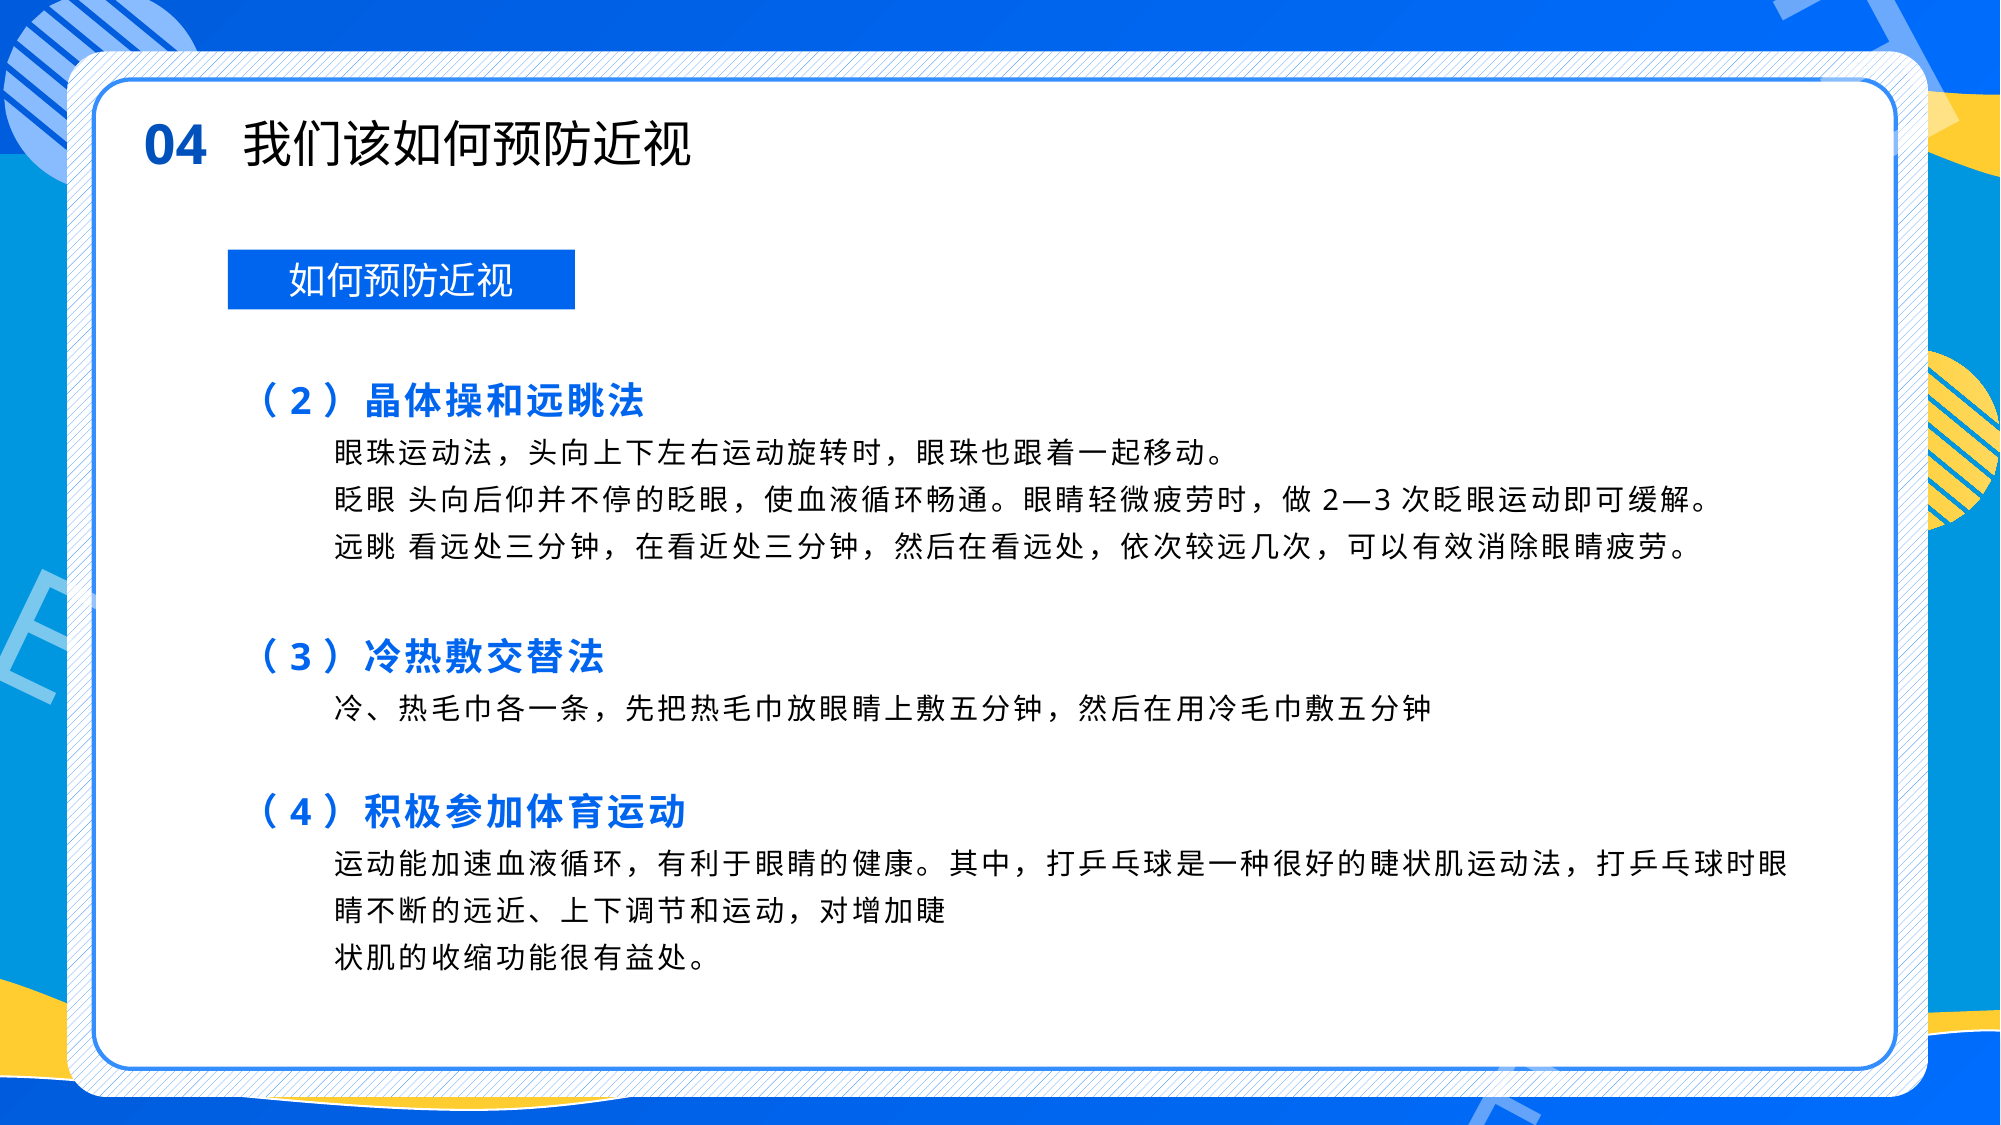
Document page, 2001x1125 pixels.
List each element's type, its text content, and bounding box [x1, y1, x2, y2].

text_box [125, 101, 800, 185]
text_box （2）晶体操和远眺法 眼珠运动法，头向上下左右运动旋转时，眼珠也跟着一起移动。 眨眼 头向后仰并不停的眨眼，使血液循环畅通。眼睛轻微疲劳时，做2—3次眨眼运动即可缓解。 远眺 看远处三分钟，在看近处三分钟，然后在看远处，依次较远几次，可以有效消除眼睛疲劳。 （3）冷热敷交替法 冷、热毛巾各一条，先把热毛巾放眼睛上敷五分钟，然后在用冷毛巾敷五分钟 （4）积极参加体育运动 运动能加速血液循环，有利于眼睛的健康。其中，打乒乓球是一种很好的睫状肌运动法，打乒乓球时眼 睛不断的远近、上下调节和运动，对增加睫 状肌的收缩功能很有益处。 [225, 353, 1839, 983]
text_box 如何预防近视 [227, 249, 575, 310]
